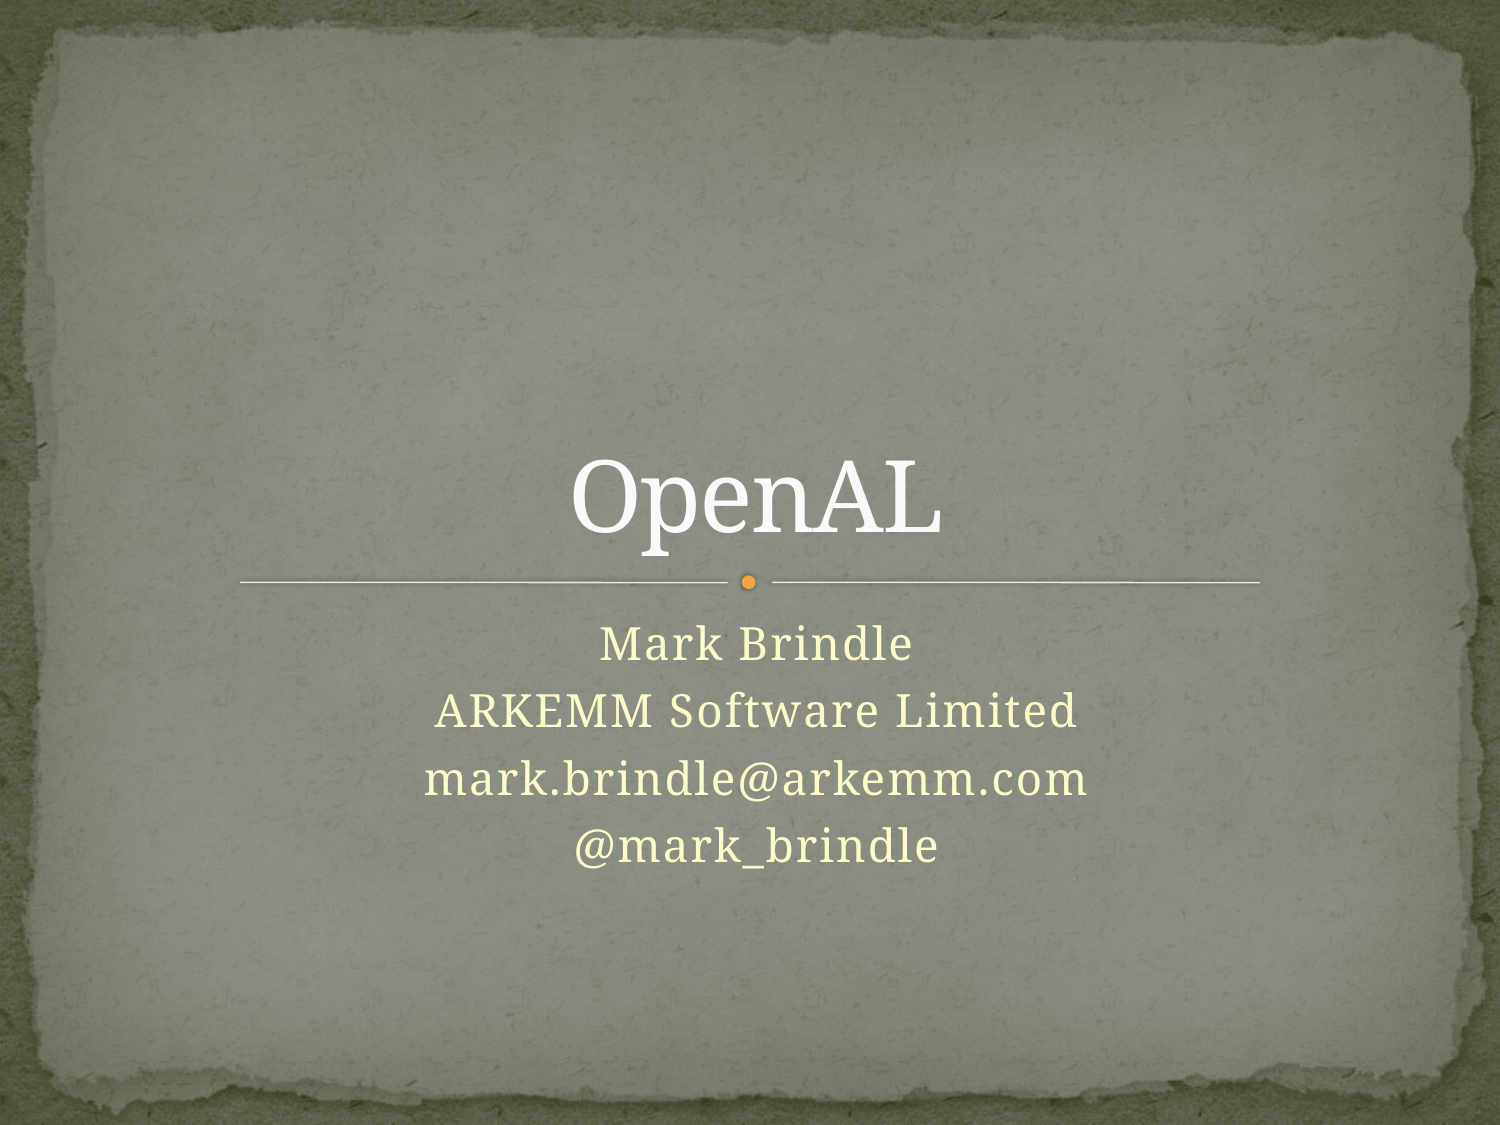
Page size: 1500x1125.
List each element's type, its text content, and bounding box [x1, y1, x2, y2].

subtitle Mark Brindle ARKEMM Software Limited mark.brindle@arkemm.com @mark_brindle [75, 606, 1438, 882]
title OpenAL [74, 235, 1438, 561]
